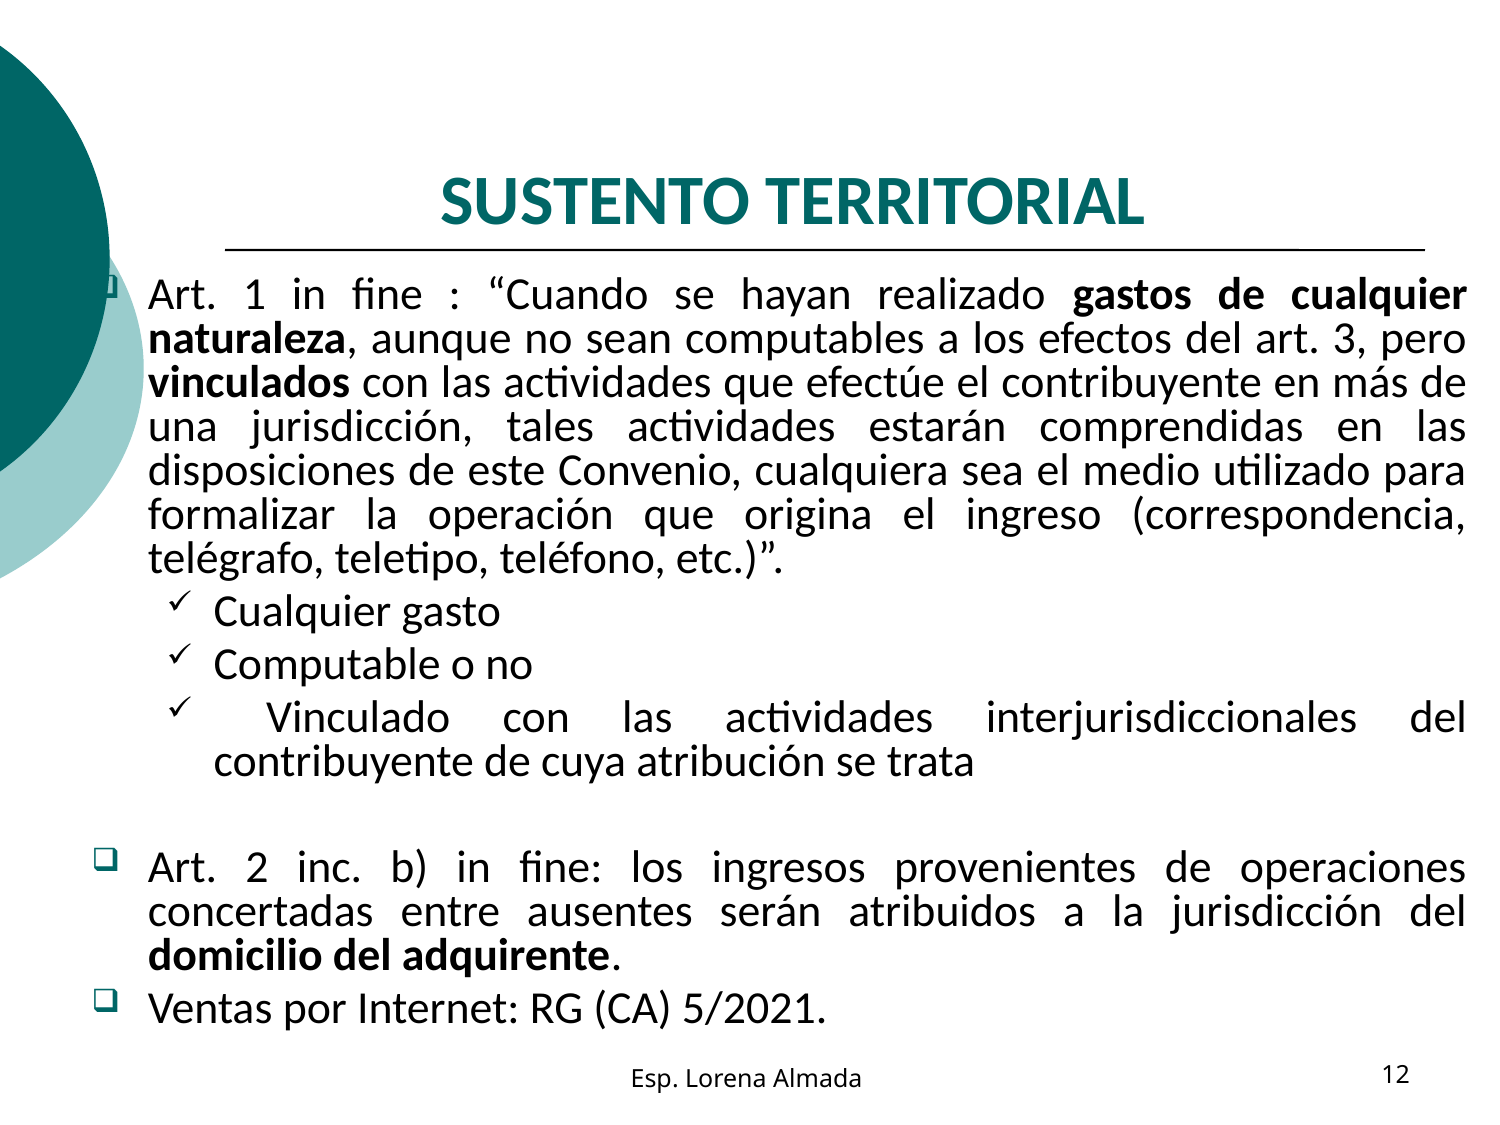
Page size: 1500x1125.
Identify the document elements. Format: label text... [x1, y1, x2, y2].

footer Esp. Lorena Almada [512, 1050, 988, 1100]
list Art. 1 in fine : “Cuando se hayan realizado gastos de cualquier naturaleza, aunque no sean computables a los efectos del art. 3, pero vinculados con las actividades que efectúe el contribuyente en más de una jurisdicción, tales actividades estarán comprendidas en las disposiciones de este Convenio, cualquiera sea el medio utilizado para formalizar la operación que origina el ingreso (correspondencia, telégrafo, teletipo, teléfono, etc.)”. Cualquier gasto Computable o no Vinculado con las actividades interjurisdiccionales del contribuyente de cuya atribución se trata Art. 2 inc. b) in fine: los ingresos provenientes de operaciones concertadas entre ausentes serán atribuidos a la jurisdicción del domicilio del adquirente. Ventas por Internet: RG (CA) 5/2021. [76, 267, 1483, 1050]
slide_number 12 [1074, 1050, 1425, 1100]
title SUSTENTO TERRITORIAL [105, 58, 1482, 247]
